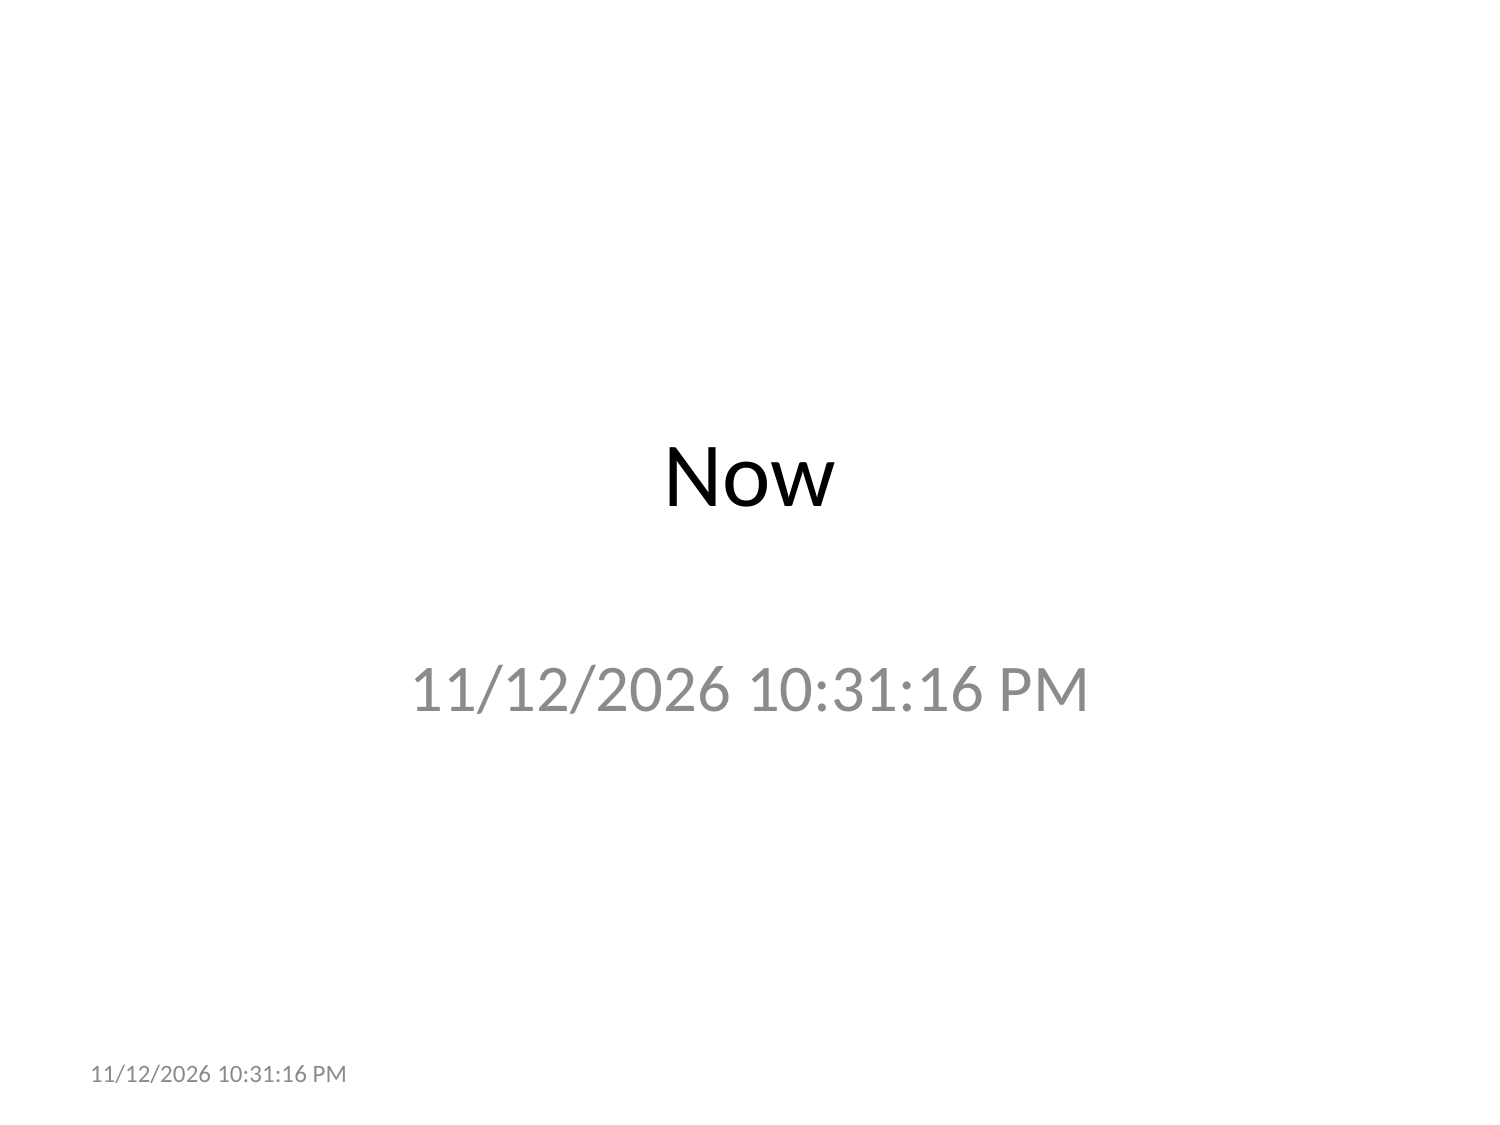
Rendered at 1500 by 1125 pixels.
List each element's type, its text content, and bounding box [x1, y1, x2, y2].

title Now [112, 349, 1388, 591]
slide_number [75, 1042, 425, 1103]
subtitle 2011-12-19 10:20:04 AM [225, 637, 1275, 925]
